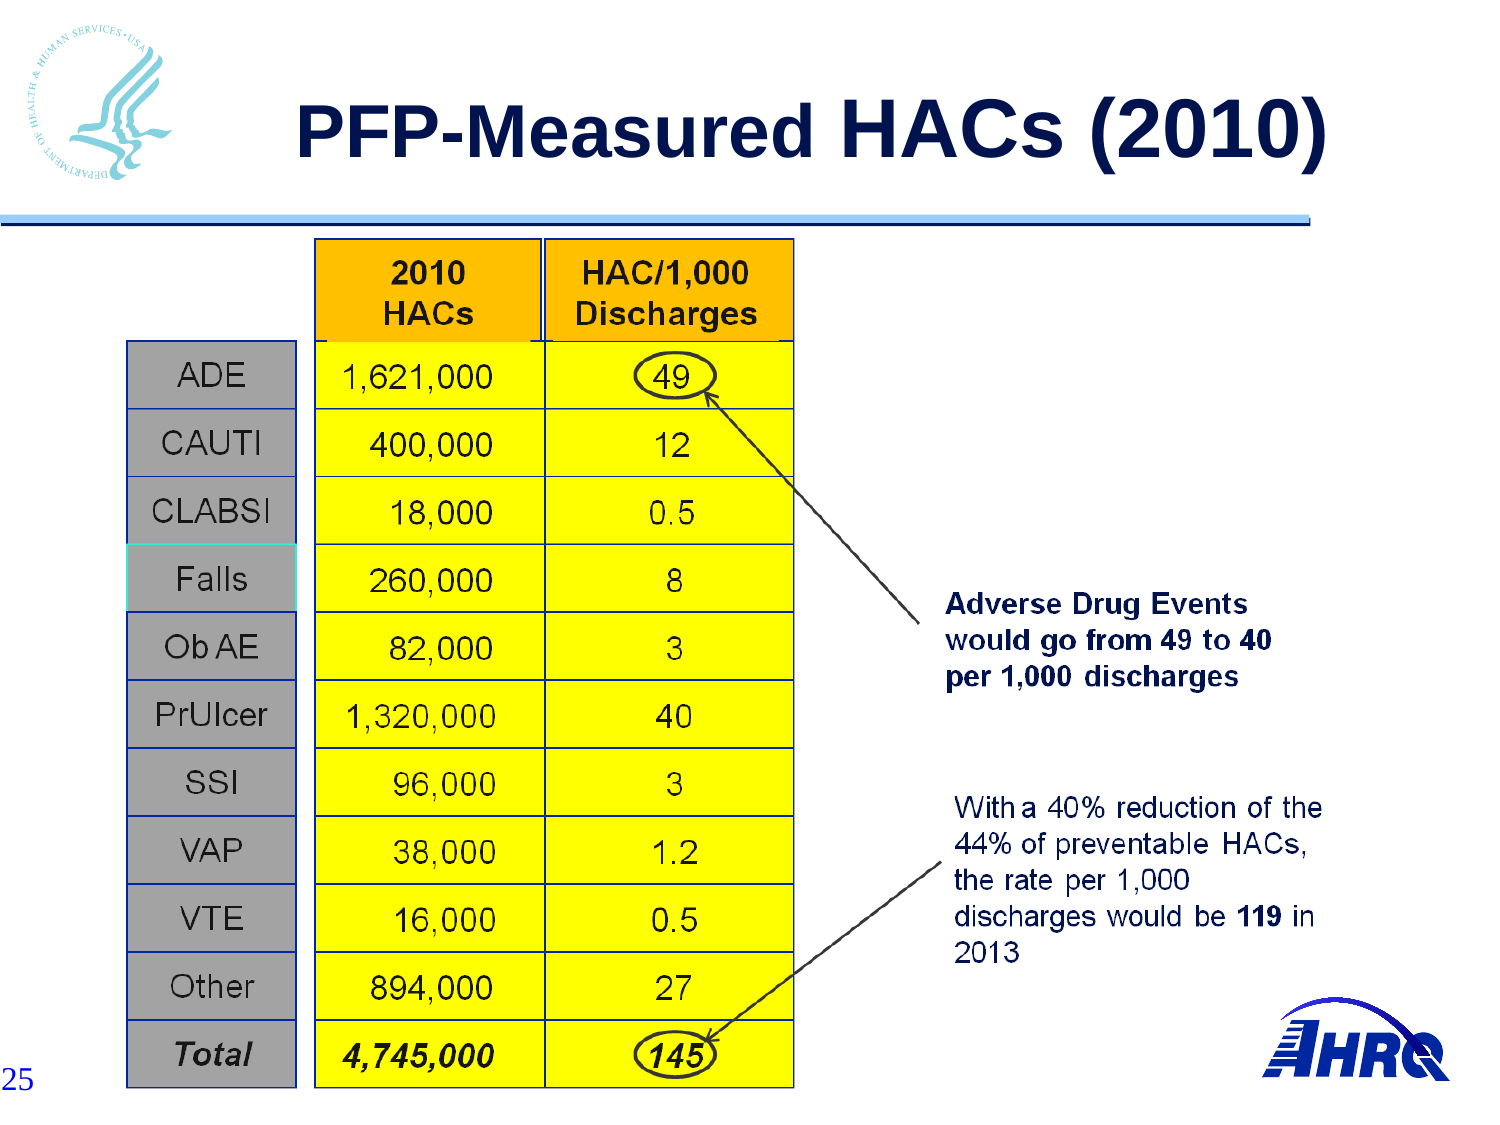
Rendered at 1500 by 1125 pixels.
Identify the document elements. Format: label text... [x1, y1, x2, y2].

picture [124, 237, 1351, 1089]
title PFP-Measured HACs (2010) [174, 36, 1451, 182]
